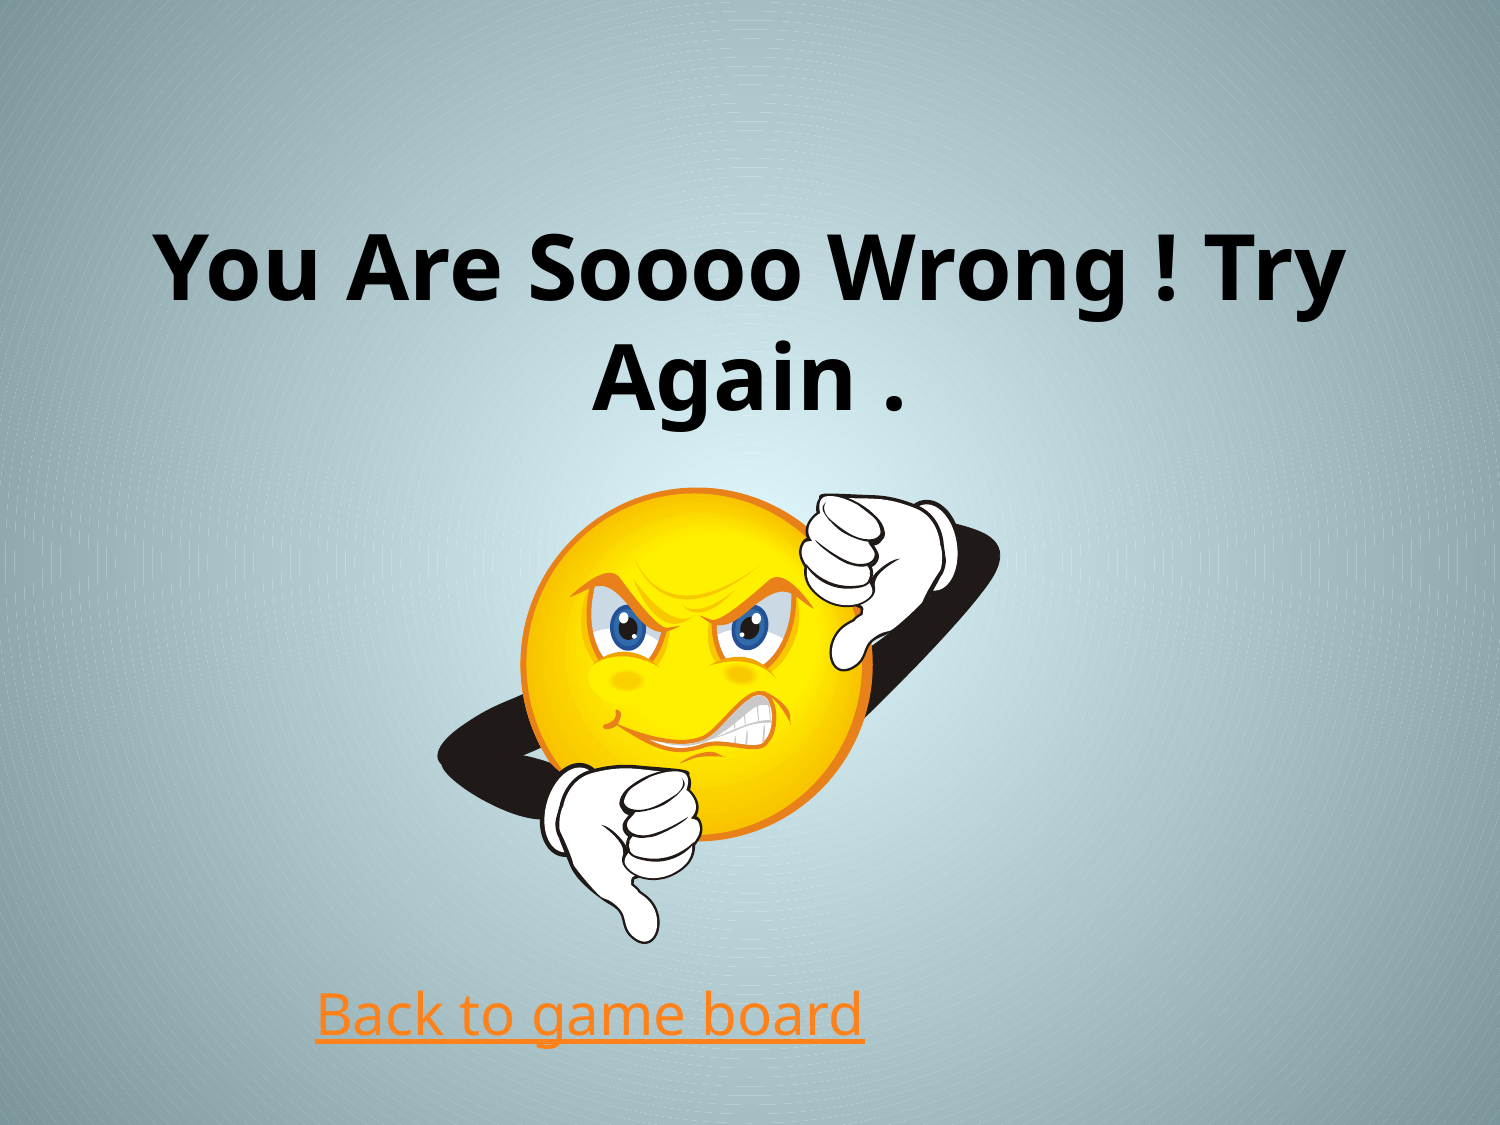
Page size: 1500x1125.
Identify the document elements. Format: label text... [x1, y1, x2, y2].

title You Are Soooo Wrong ! Try Again . [75, 87, 1425, 550]
picture [437, 487, 1001, 945]
list Back to game board [300, 887, 1238, 1125]
